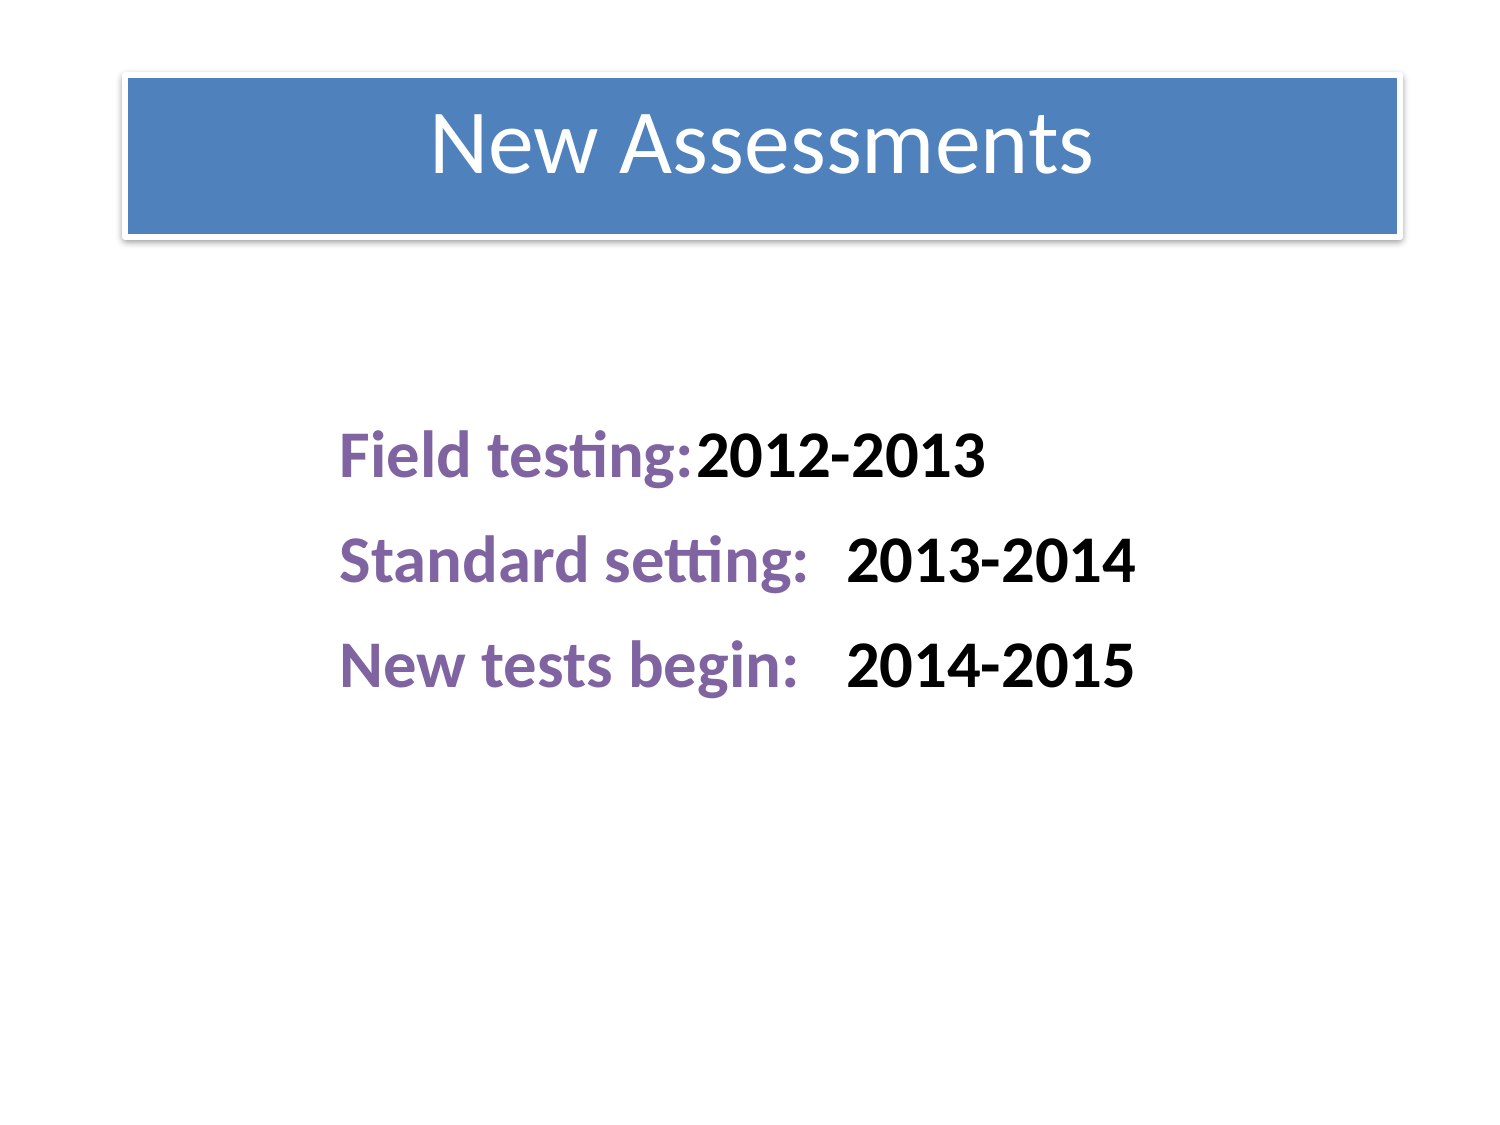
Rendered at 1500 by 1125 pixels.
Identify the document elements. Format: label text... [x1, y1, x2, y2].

text_box Field testing: 2012-2013 Standard setting: 2013-2014 New tests begin: 2014-2015 [324, 403, 1175, 708]
text_box New Assessments [122, 72, 1403, 240]
